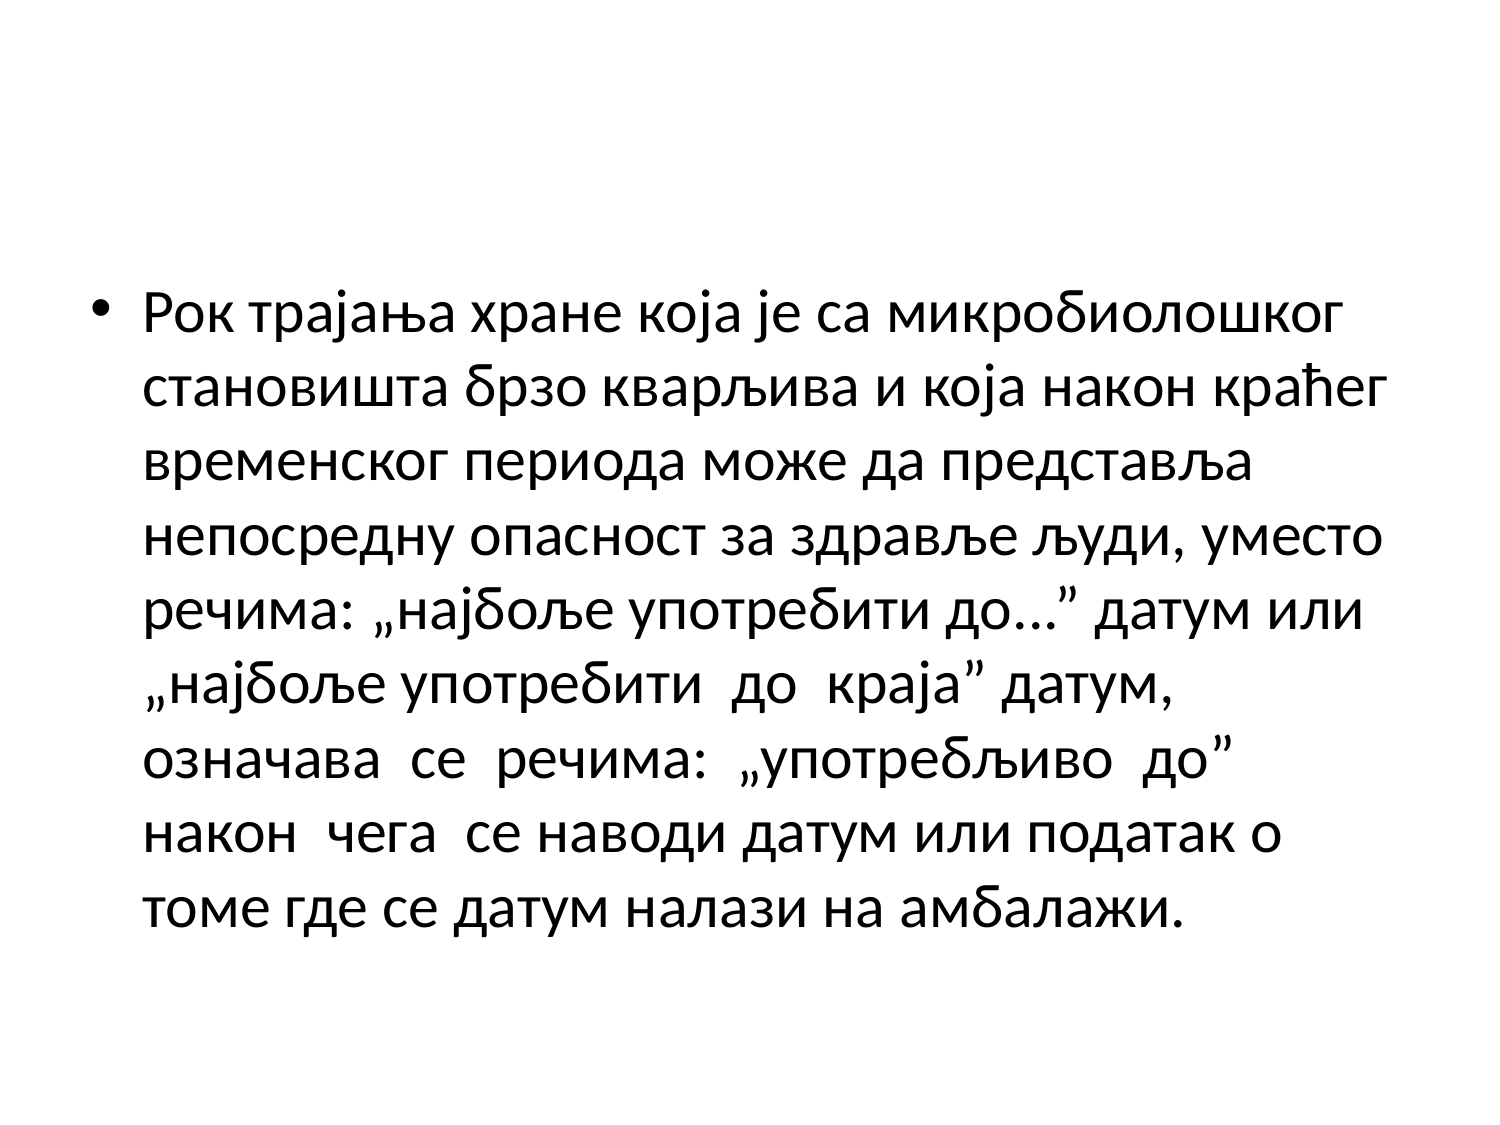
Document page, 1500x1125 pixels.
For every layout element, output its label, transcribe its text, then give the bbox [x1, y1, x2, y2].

list Рок трајања хране која је са микробиолошког становишта брзо кварљива и која након краћег временског периода може да представља непосредну опасност за здравље људи, уместо речима: „најбоље употребити до...” датум или „најбоље употребити до краја” датум, означава се речима: „употребљиво до” након чега се наводи датум или податак о томе где се датум налази на амбалажи. [75, 262, 1425, 1005]
